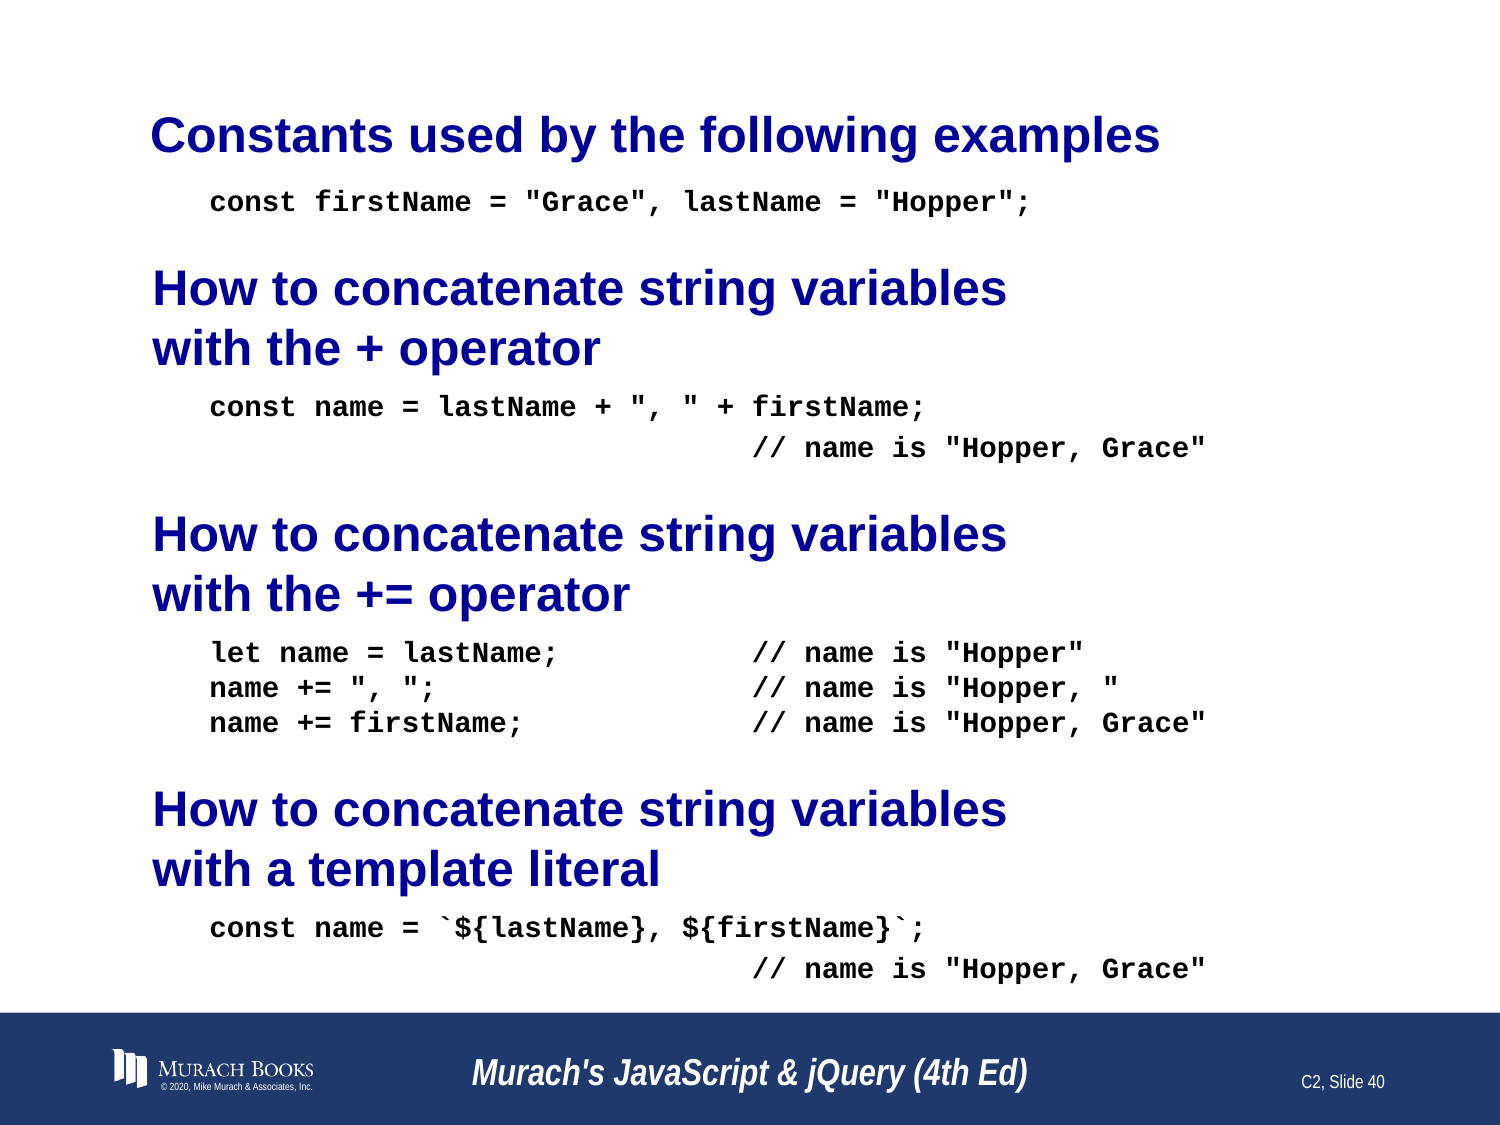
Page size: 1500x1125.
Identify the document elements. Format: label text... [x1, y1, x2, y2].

footer © 2020, Mike Murach & Associates, Inc. [12, 1025, 463, 1100]
slide_number C2, Slide 40 [1087, 1025, 1400, 1100]
title Constants used by the following examples [150, 102, 1350, 164]
slide_number Murach's JavaScript & jQuery (4th Ed) [463, 1025, 1050, 1100]
list const firstName = "Grace", lastName = "Hopper"; How to concatenate string variables with the + operator const name = lastName + ", " + firstName; // name is "Hopper, Grace" How to concatenate string variables with the += operator let name = lastName; // name is "Hopper" name += ", "; // name is "Hopper, " name += firstName; // name is "Hopper, Grace" How to concatenate string variables with a template literal const name = `${lastName}, ${firstName}`; // name is "Hopper, Grace" [137, 174, 1350, 975]
